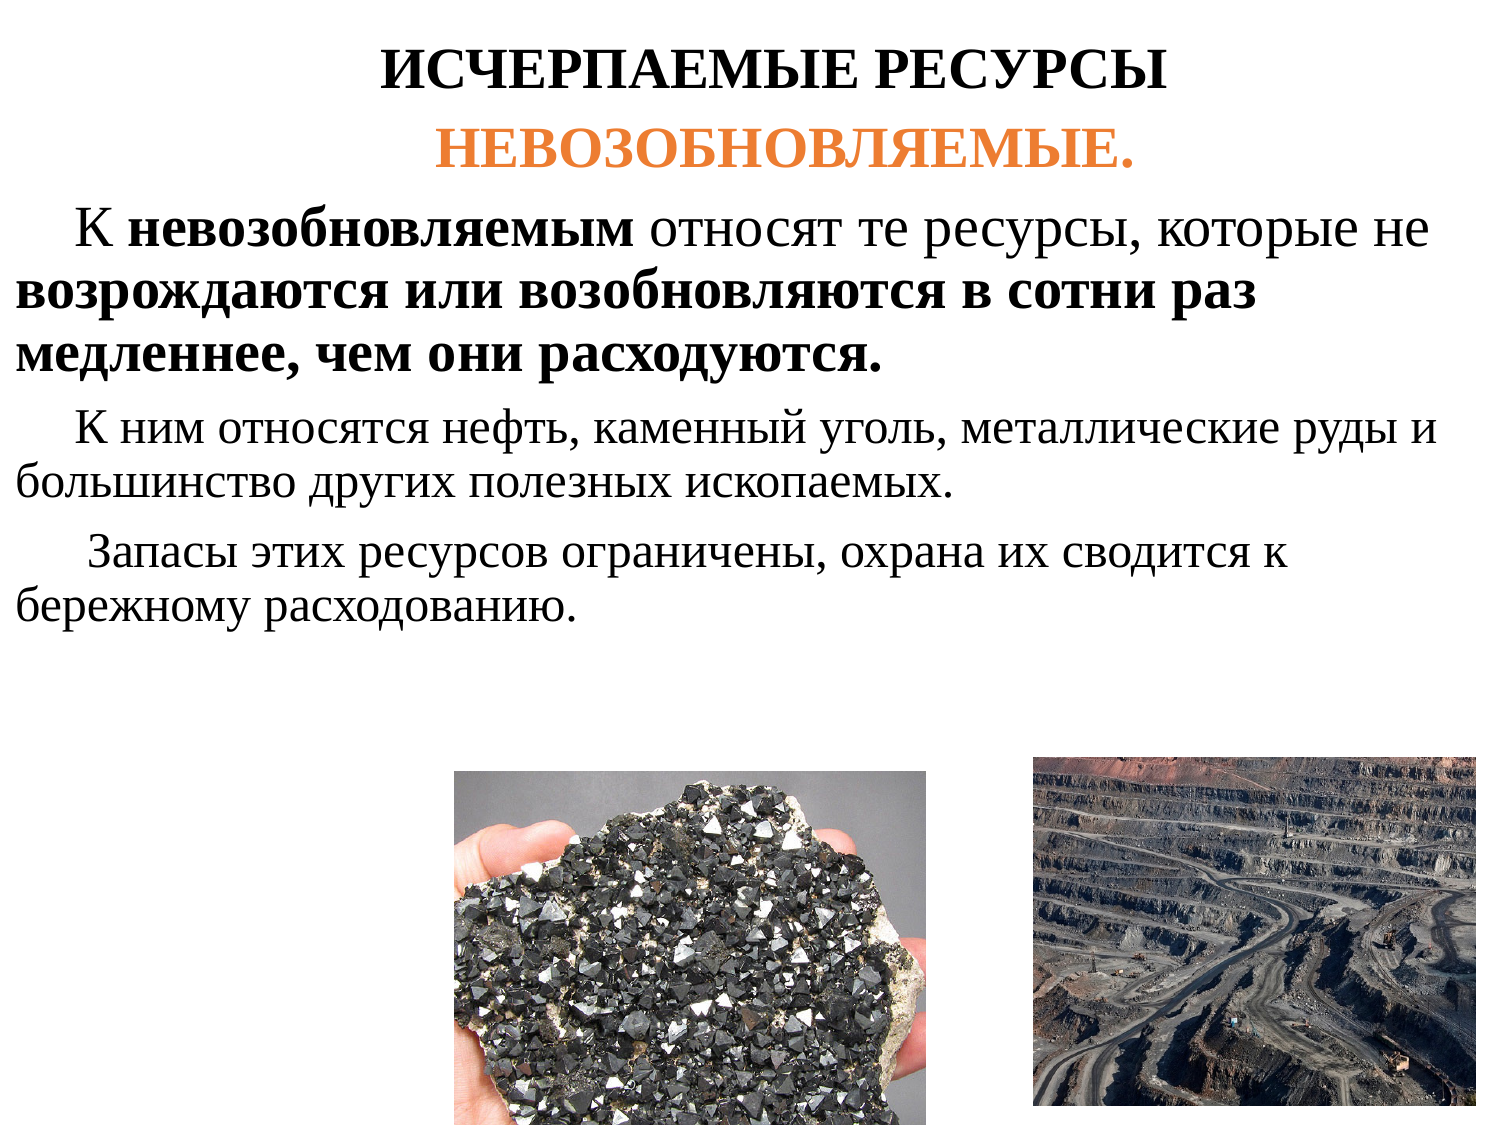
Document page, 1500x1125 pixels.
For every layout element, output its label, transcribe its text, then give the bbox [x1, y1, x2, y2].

list ИСЧЕРПАЕМЫЕ РЕСУРСЫ НЕВОЗОБНОВЛЯЕМЫЕ. К невозобновляемым относят те ресурсы, которые не возрождаются или возобновляются в сотни раз медленнее, чем они расходуются. К ним относятся нефть, каменный уголь, металлические руды и большинство других полезных ископаемых. Запасы этих ресурсов ограничены, охрана их сводится к бережному расходованию. [0, 31, 1500, 1094]
picture [1033, 757, 1476, 1106]
picture [454, 771, 926, 1125]
